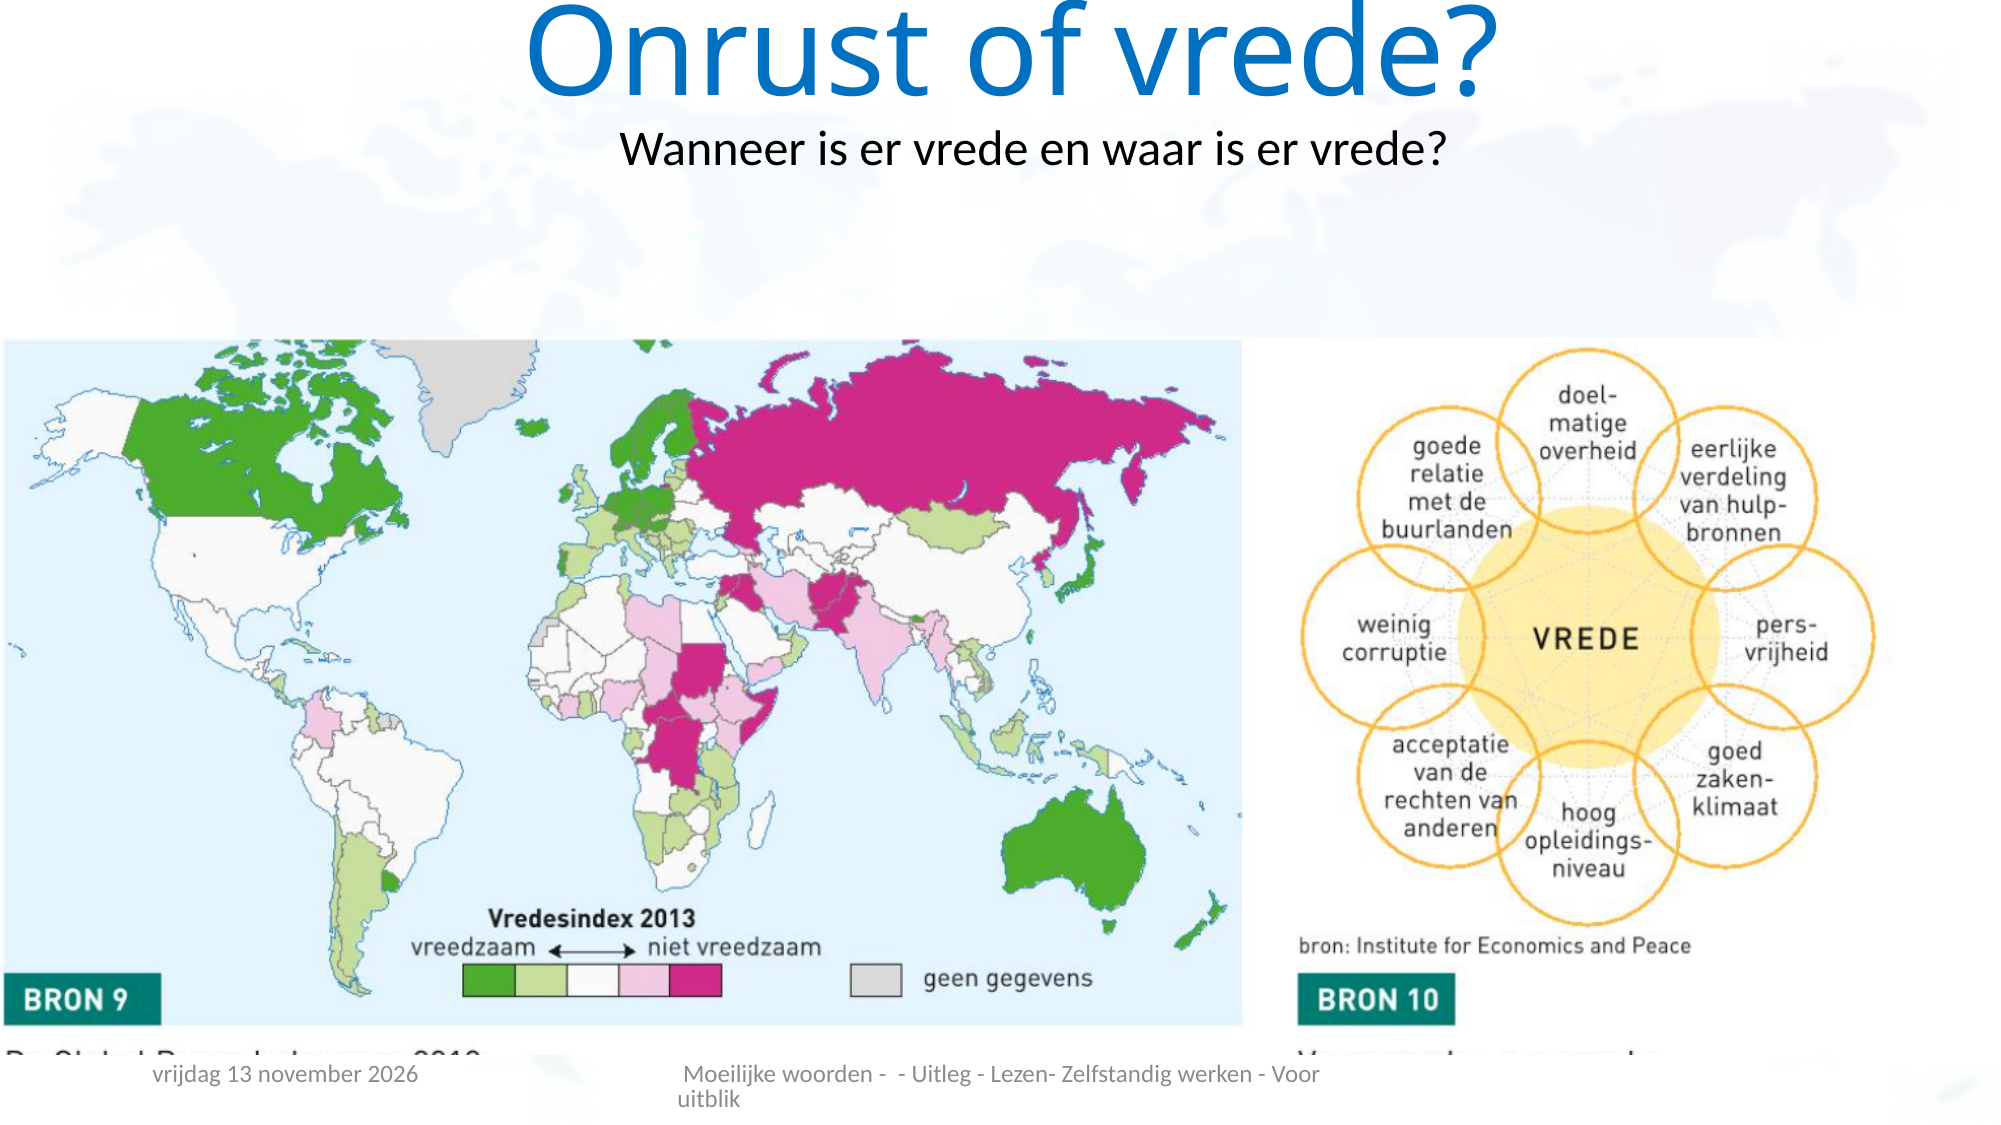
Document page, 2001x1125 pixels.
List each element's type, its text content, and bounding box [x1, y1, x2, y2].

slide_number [137, 1055, 588, 1103]
title Onrust of vrede? [261, 0, 1762, 130]
footer Moeilijke woorden - - Uitleg - Lezen- Zelfstandig werken - Vooruitblik [662, 1055, 1338, 1103]
text_box Wanneer is er vrede en waar is er vrede? [604, 108, 1581, 184]
picture [0, 338, 2000, 1055]
